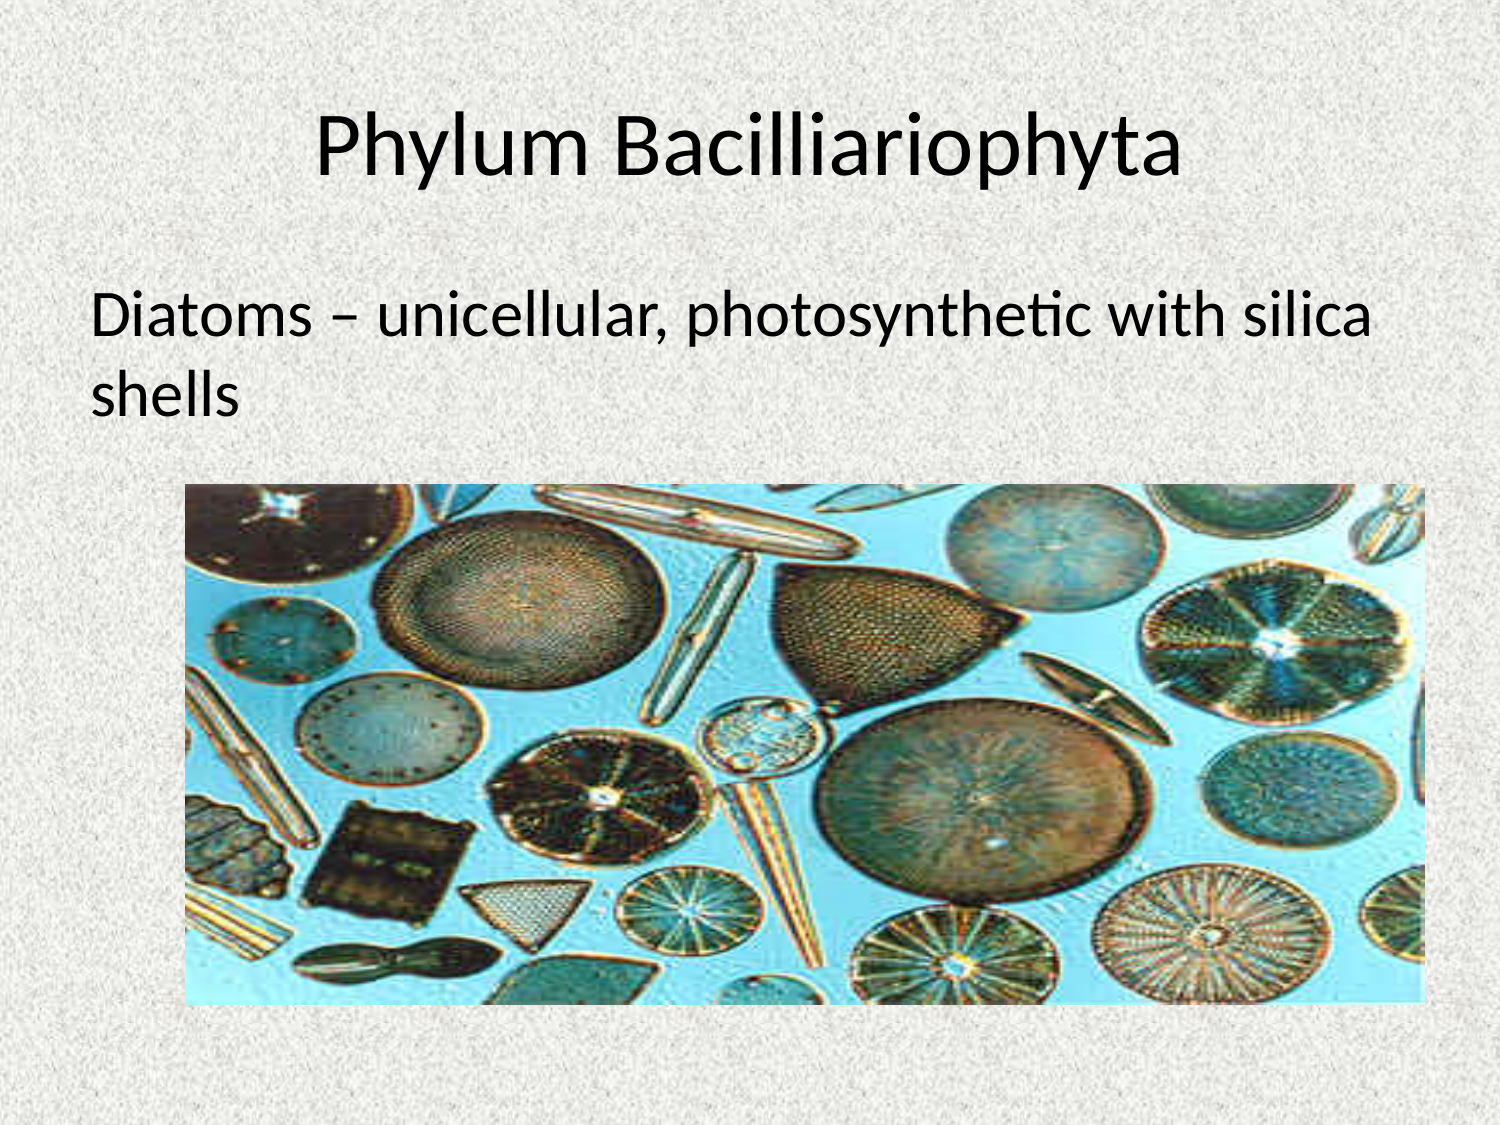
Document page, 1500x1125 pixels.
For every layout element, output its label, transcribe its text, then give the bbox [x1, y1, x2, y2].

title Phylum Bacilliariophyta [75, 45, 1425, 233]
list Diatoms – unicellular, photosynthetic with silica shells [75, 262, 1425, 1005]
picture [0, 0, 1500, 1125]
